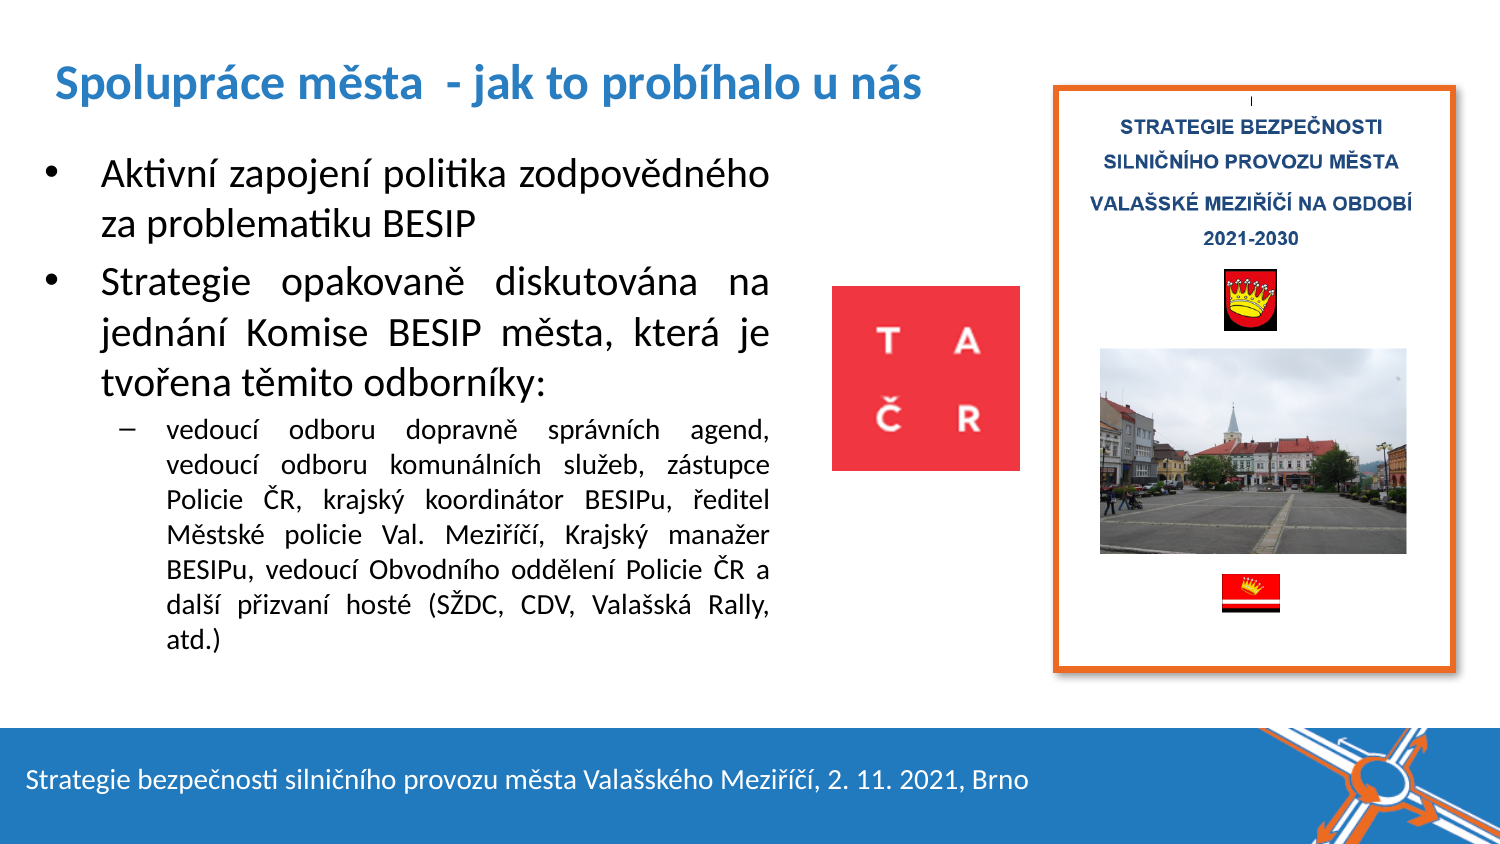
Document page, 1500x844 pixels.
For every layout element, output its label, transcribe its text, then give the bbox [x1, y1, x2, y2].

picture [831, 286, 1020, 471]
title Spolupráce města - jak to probíhalo u nás [40, 32, 966, 126]
picture [1058, 90, 1451, 667]
picture [0, 728, 1500, 844]
list Aktivní zapojení politika zodpovědného za problematiku BESIP Strategie opakovaně diskutována na jednání Komise BESIP města, která je tvořena těmito odborníky: vedoucí odboru dopravně správních agend, vedoucí odboru komunálních služeb, zástupce Policie ČR, krajský koordinátor BESIPu, ředitel Městské policie Val. Meziříčí, Krajský manažer BESIPu, vedoucí Obvodního oddělení Policie ČR a další přizvaní hosté (SŽDC, CDV, Valašská Rally, atd.) [29, 138, 786, 671]
text_box Strategie bezpečnosti silničního provozu města Valašského Meziříčí, 2. 11. 2021, Brno [10, 752, 1447, 803]
